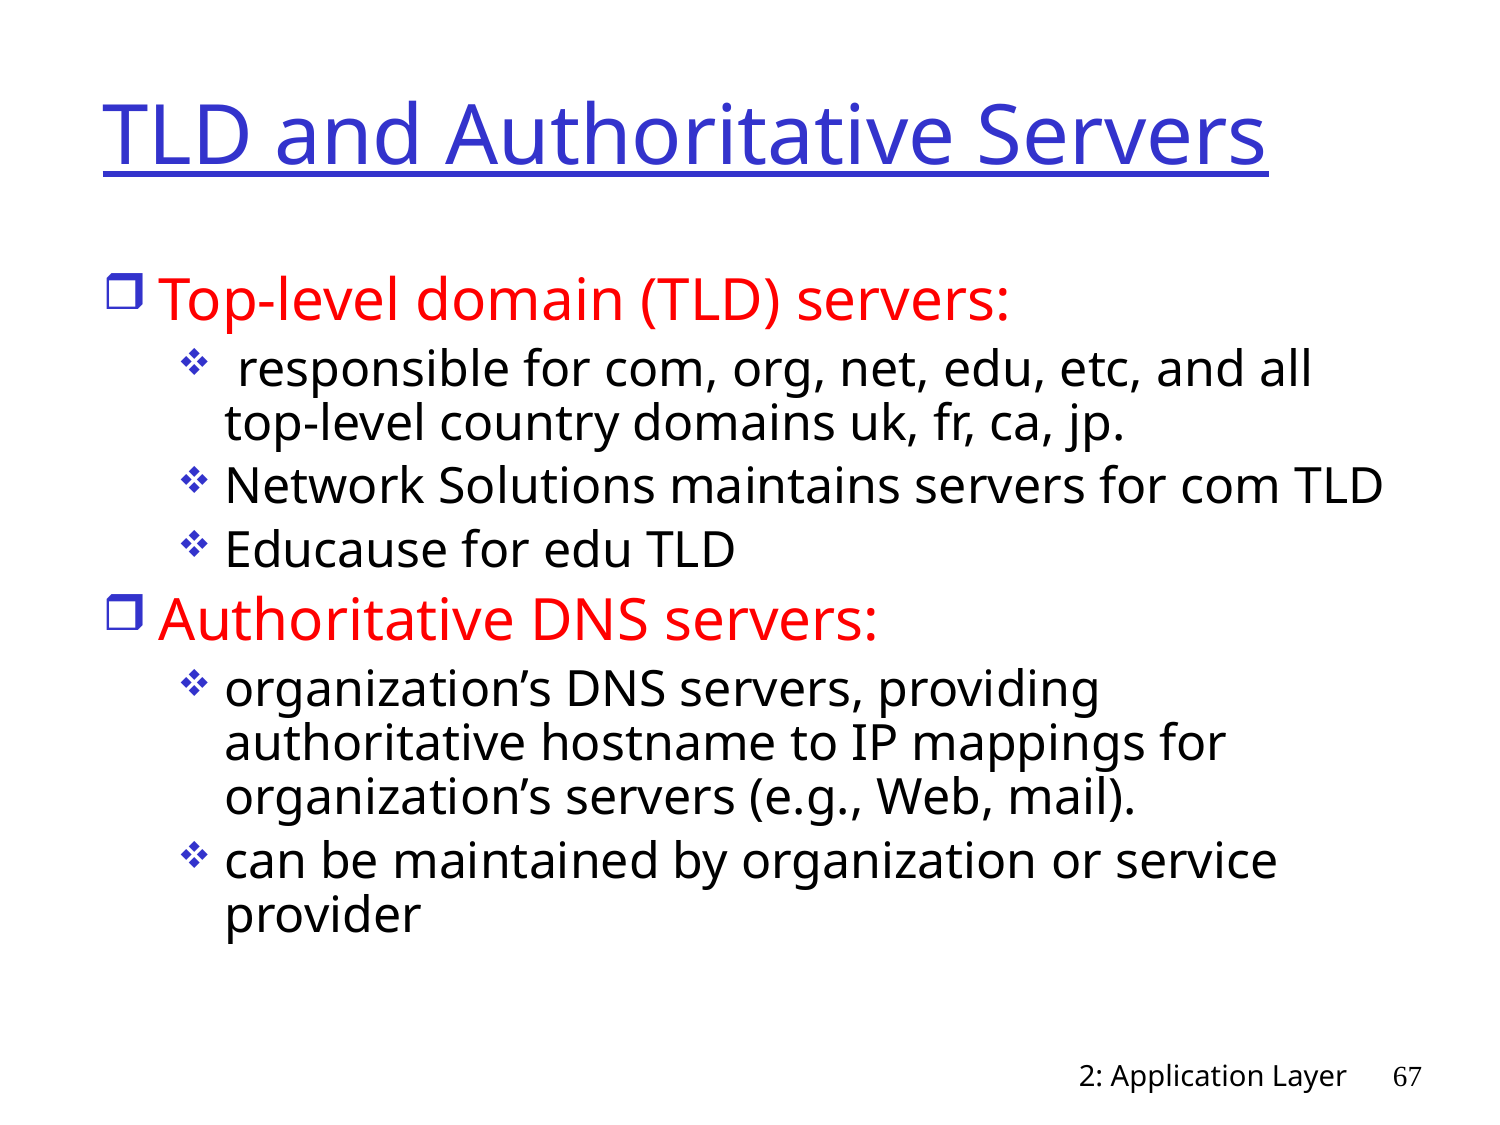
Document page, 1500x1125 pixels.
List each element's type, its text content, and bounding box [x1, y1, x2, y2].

title TLD and Authoritative Servers [87, 37, 1363, 226]
list Top-level domain (TLD) servers: responsible for com, org, net, edu, etc, and all top-level country domains uk, fr, ca, jp. Network Solutions maintains servers for com TLD Educause for edu TLD Authoritative DNS servers: organization’s DNS servers, providing authoritative hostname to IP mappings for organization’s servers (e.g., Web, mail). can be maintained by organization or service provider [87, 262, 1427, 1026]
footer 2: Application Layer [887, 1049, 1362, 1125]
slide_number 67 [1362, 1049, 1438, 1125]
